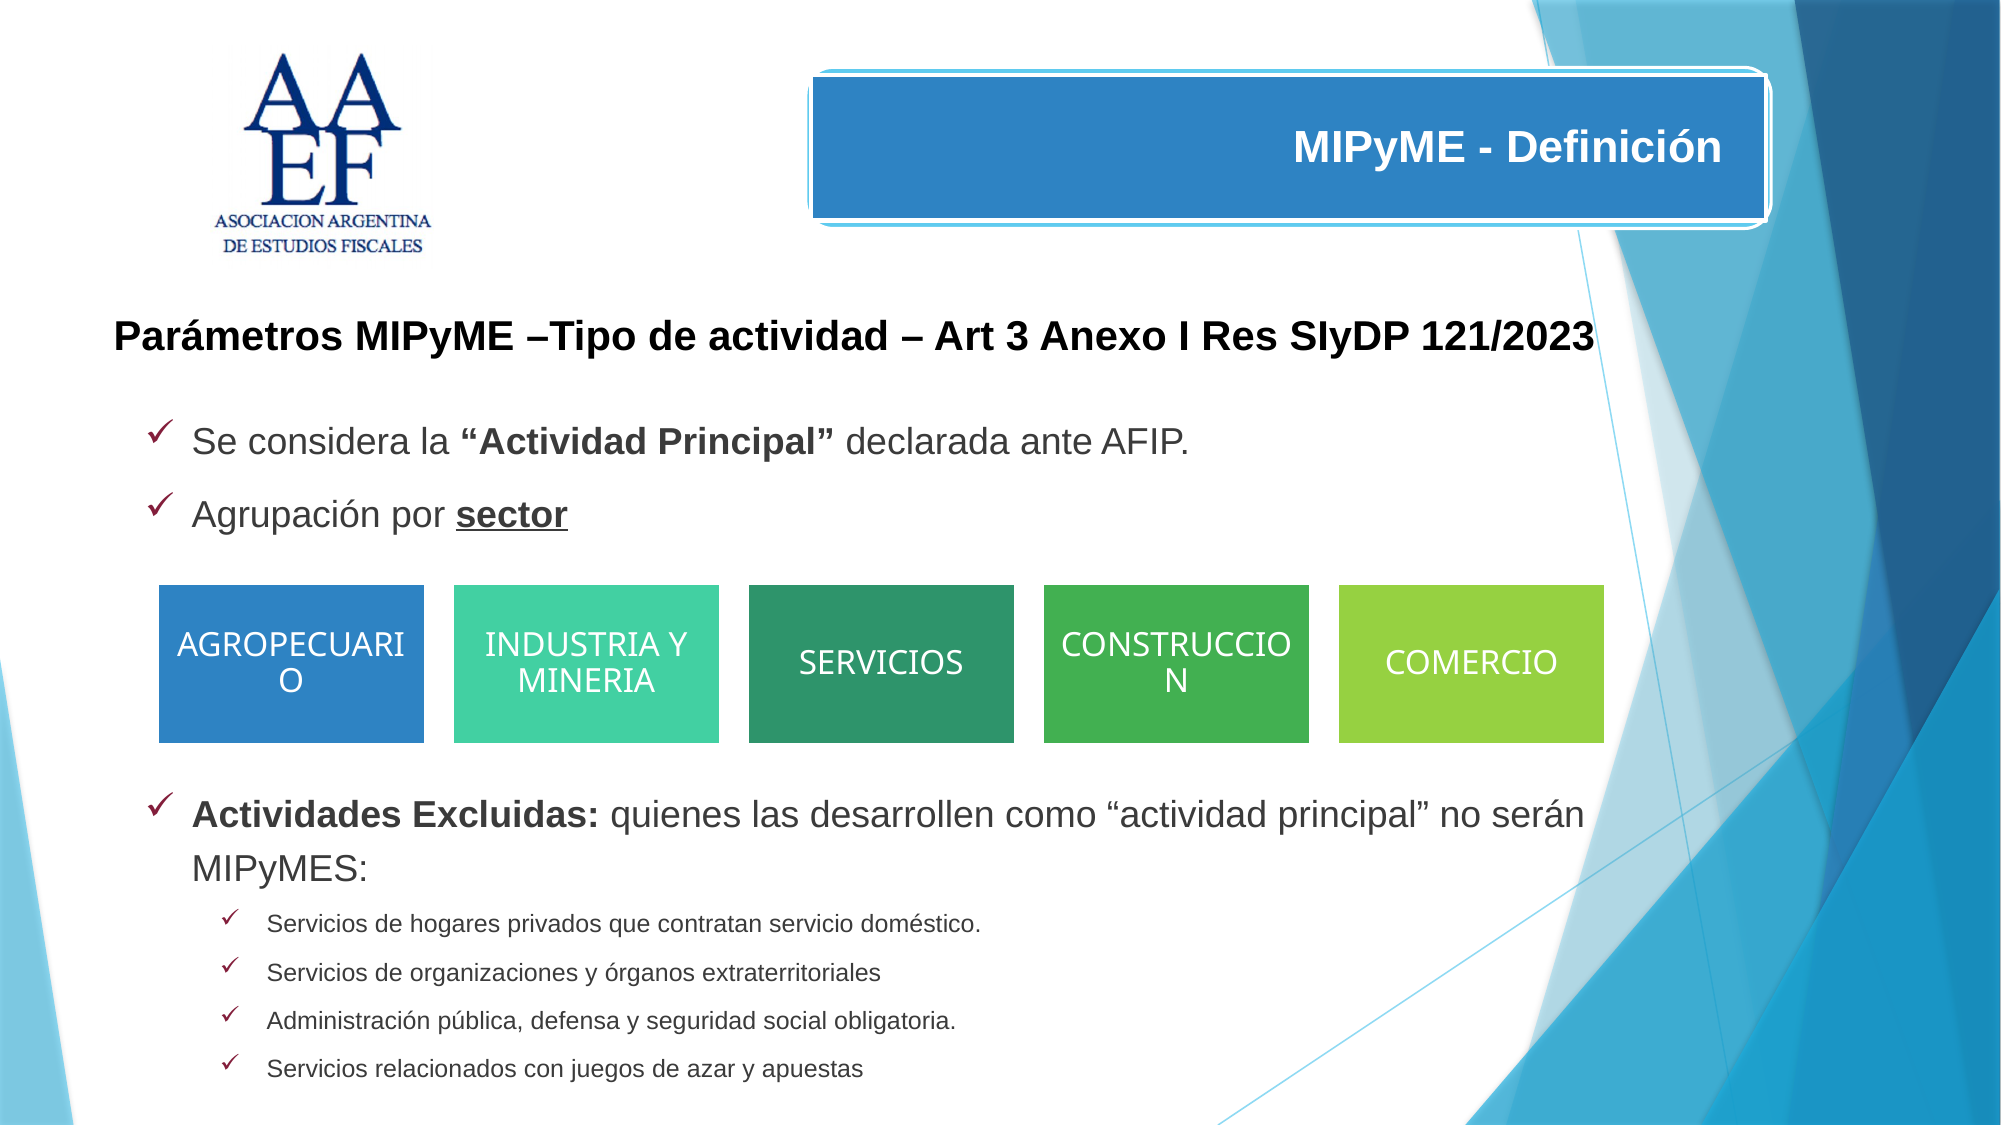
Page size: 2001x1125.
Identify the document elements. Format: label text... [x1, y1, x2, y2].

text_box Actividades Excluidas: quienes las desarrollen como “actividad principal” no serán MIPyMES: Servicios de hogares privados que contratan servicio doméstico. Servicios de organizaciones y órganos extraterritoriales Administración pública, defensa y seguridad social obligatoria. Servicios relacionados con juegos de azar y apuestas [40, 773, 1716, 1091]
picture [209, 45, 434, 270]
title Parámetros MIPyME –Tipo de actividad – Art 3 Anexo I Res SIyDP 121/2023 [98, 301, 1642, 400]
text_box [805, 66, 1772, 229]
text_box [155, 550, 1607, 778]
text_box Se considera la “Actividad Principal” declarada ante AFIP. Agrupación por sector [40, 400, 1663, 543]
